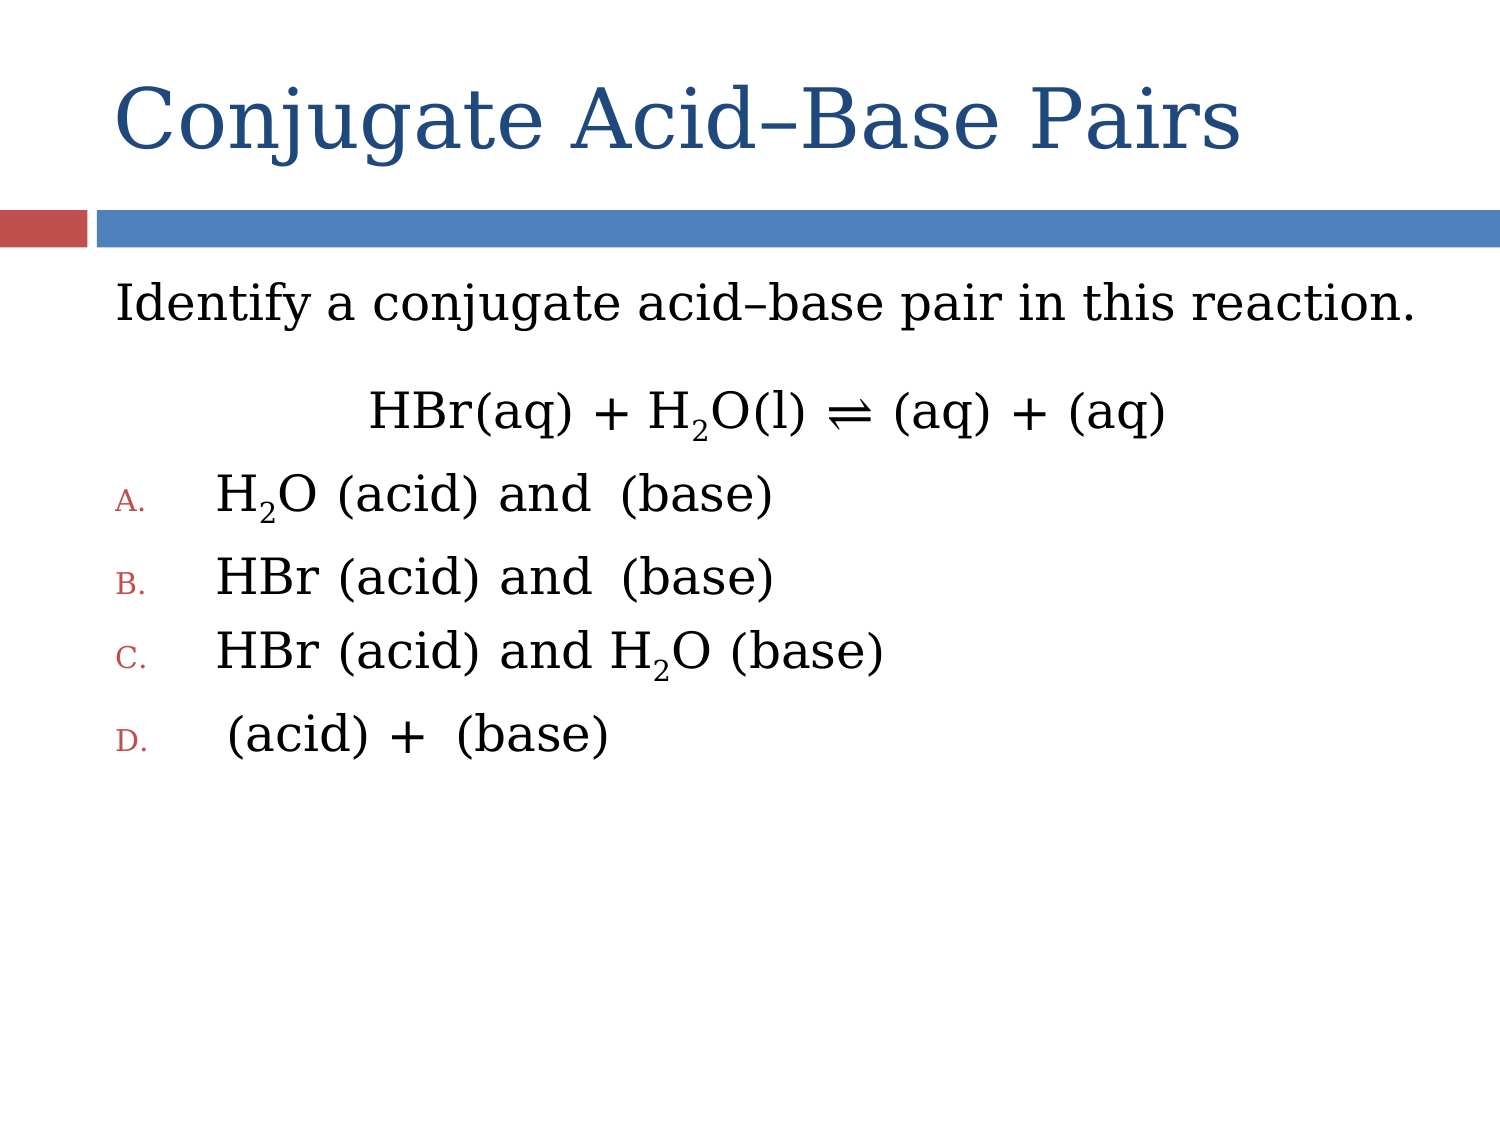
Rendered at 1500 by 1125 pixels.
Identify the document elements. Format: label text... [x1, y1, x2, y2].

text_box Conjugate Acid–Base Pairs [98, 34, 1437, 197]
